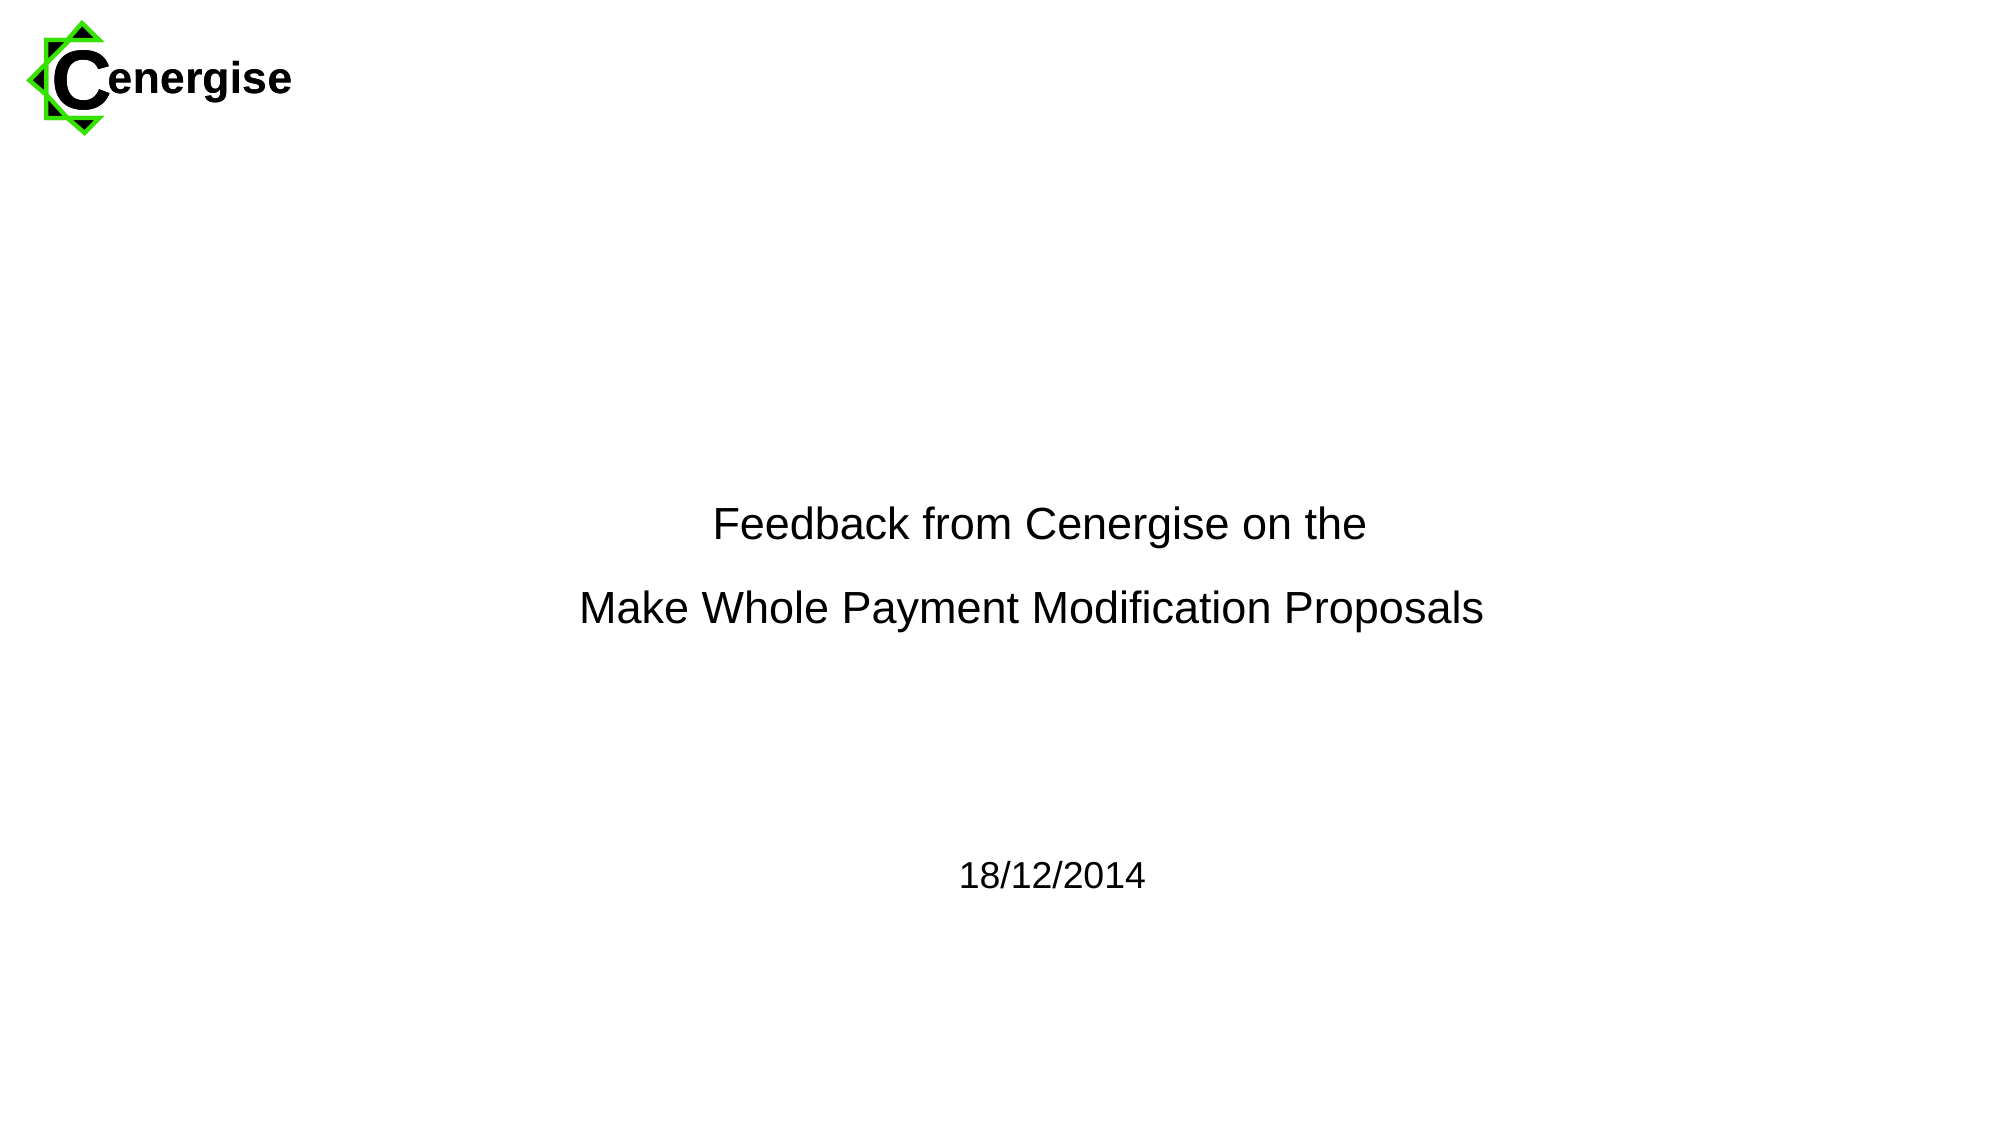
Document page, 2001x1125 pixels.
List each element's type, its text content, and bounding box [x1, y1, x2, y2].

text_box 18/12/2014 [769, 843, 1336, 904]
picture [0, 0, 325, 140]
title Feedback from Cenergise on the Make Whole Payment Modification Proposals [281, 327, 1782, 641]
text_box [302, 561, 1803, 818]
